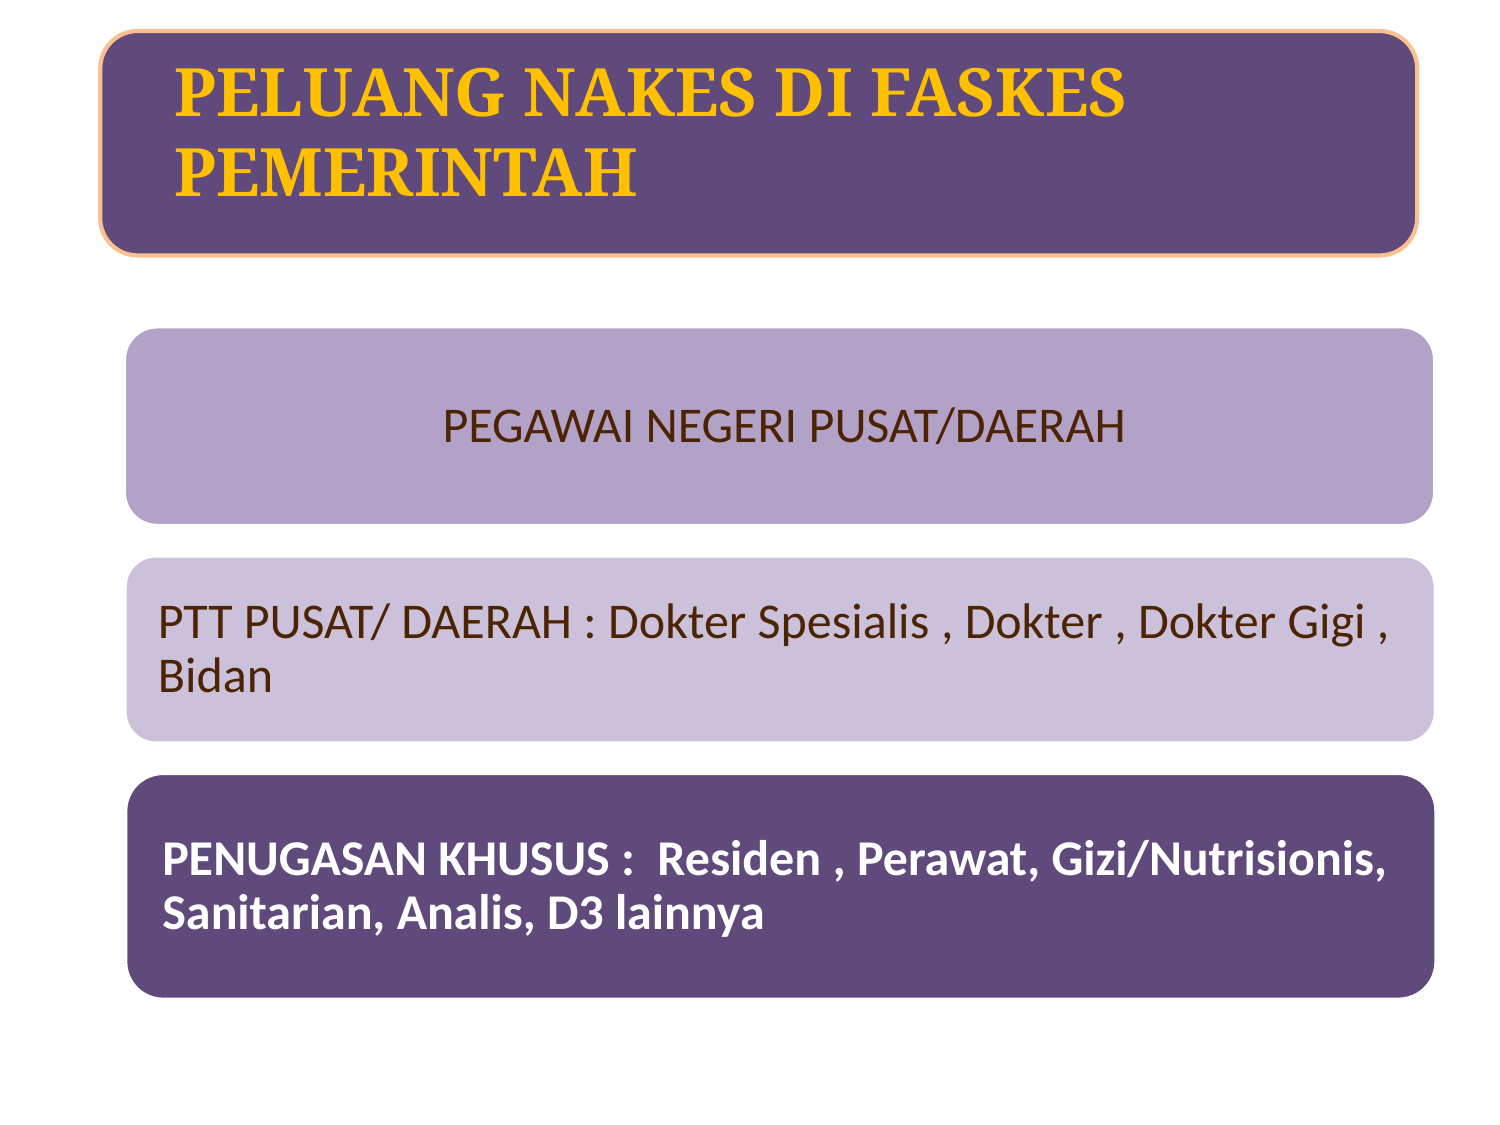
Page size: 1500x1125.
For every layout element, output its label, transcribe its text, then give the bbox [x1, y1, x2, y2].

text_box [98, 28, 1420, 258]
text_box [123, 326, 1437, 1001]
text_box PELUANG NAKES DI FASKES PEMERINTAH [159, 42, 1500, 218]
